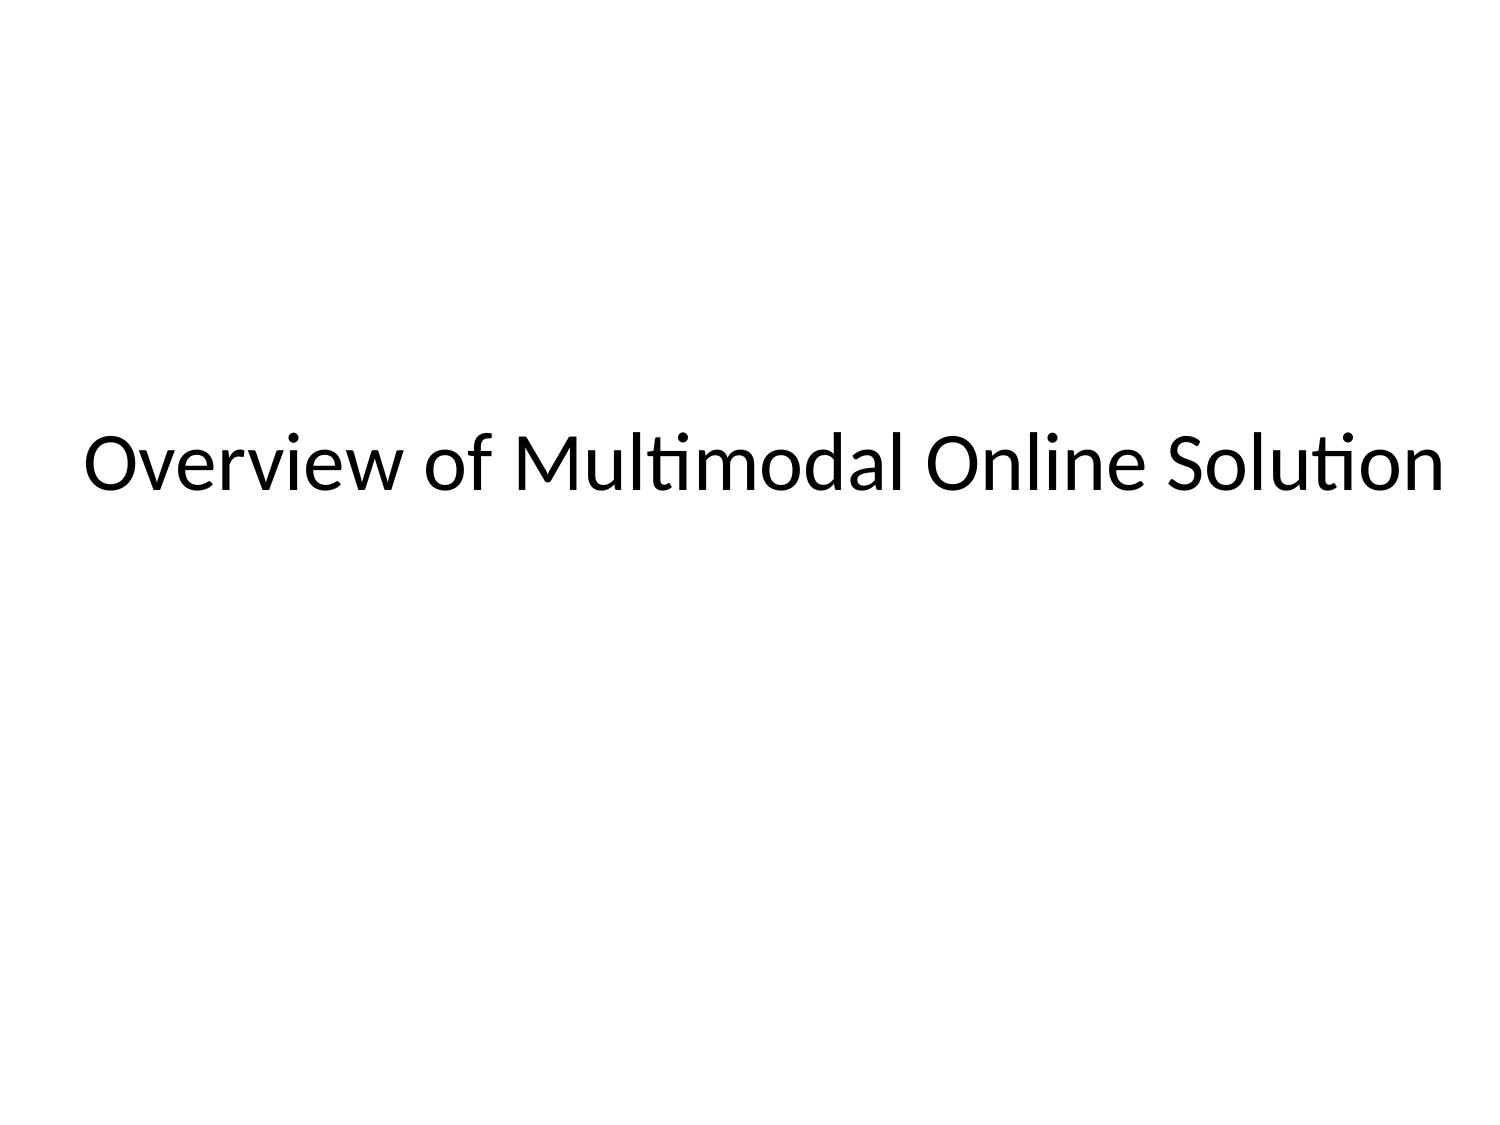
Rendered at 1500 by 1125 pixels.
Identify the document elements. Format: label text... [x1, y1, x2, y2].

text_box Overview of Multimodal Online Solution [53, 420, 1478, 539]
